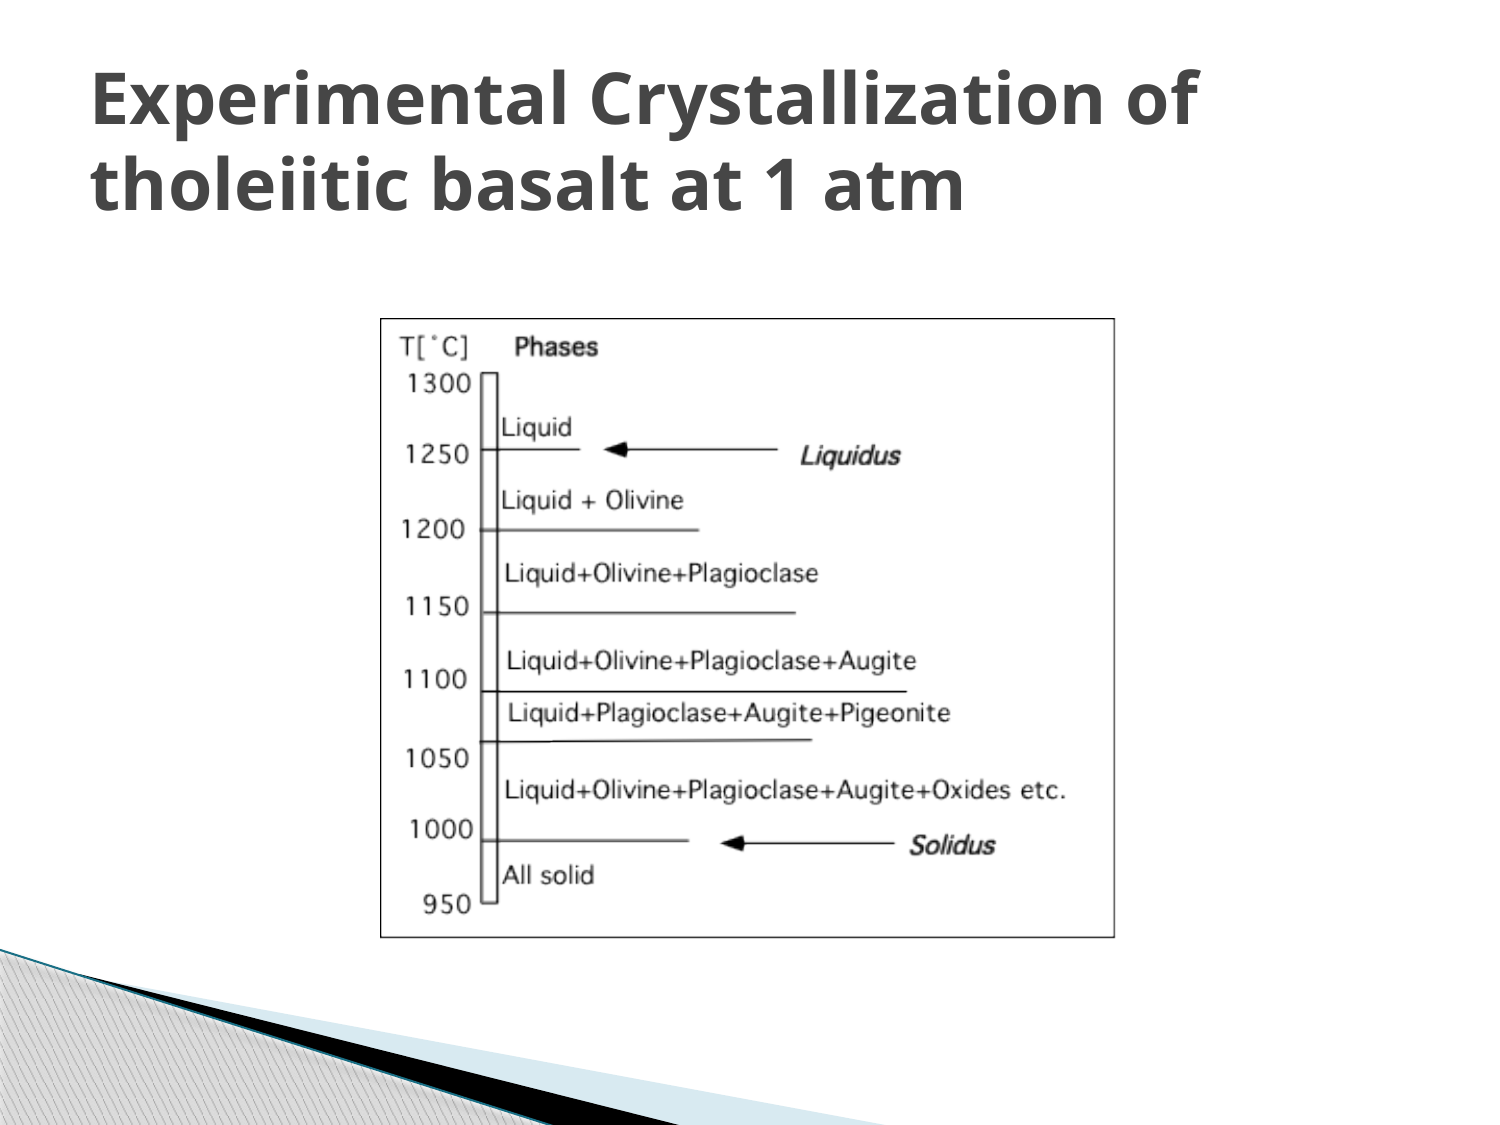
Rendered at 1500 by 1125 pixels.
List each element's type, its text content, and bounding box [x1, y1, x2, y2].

title Experimental Crystallization of tholeiitic basalt at 1 atm [75, 45, 1425, 233]
picture [379, 317, 1120, 942]
